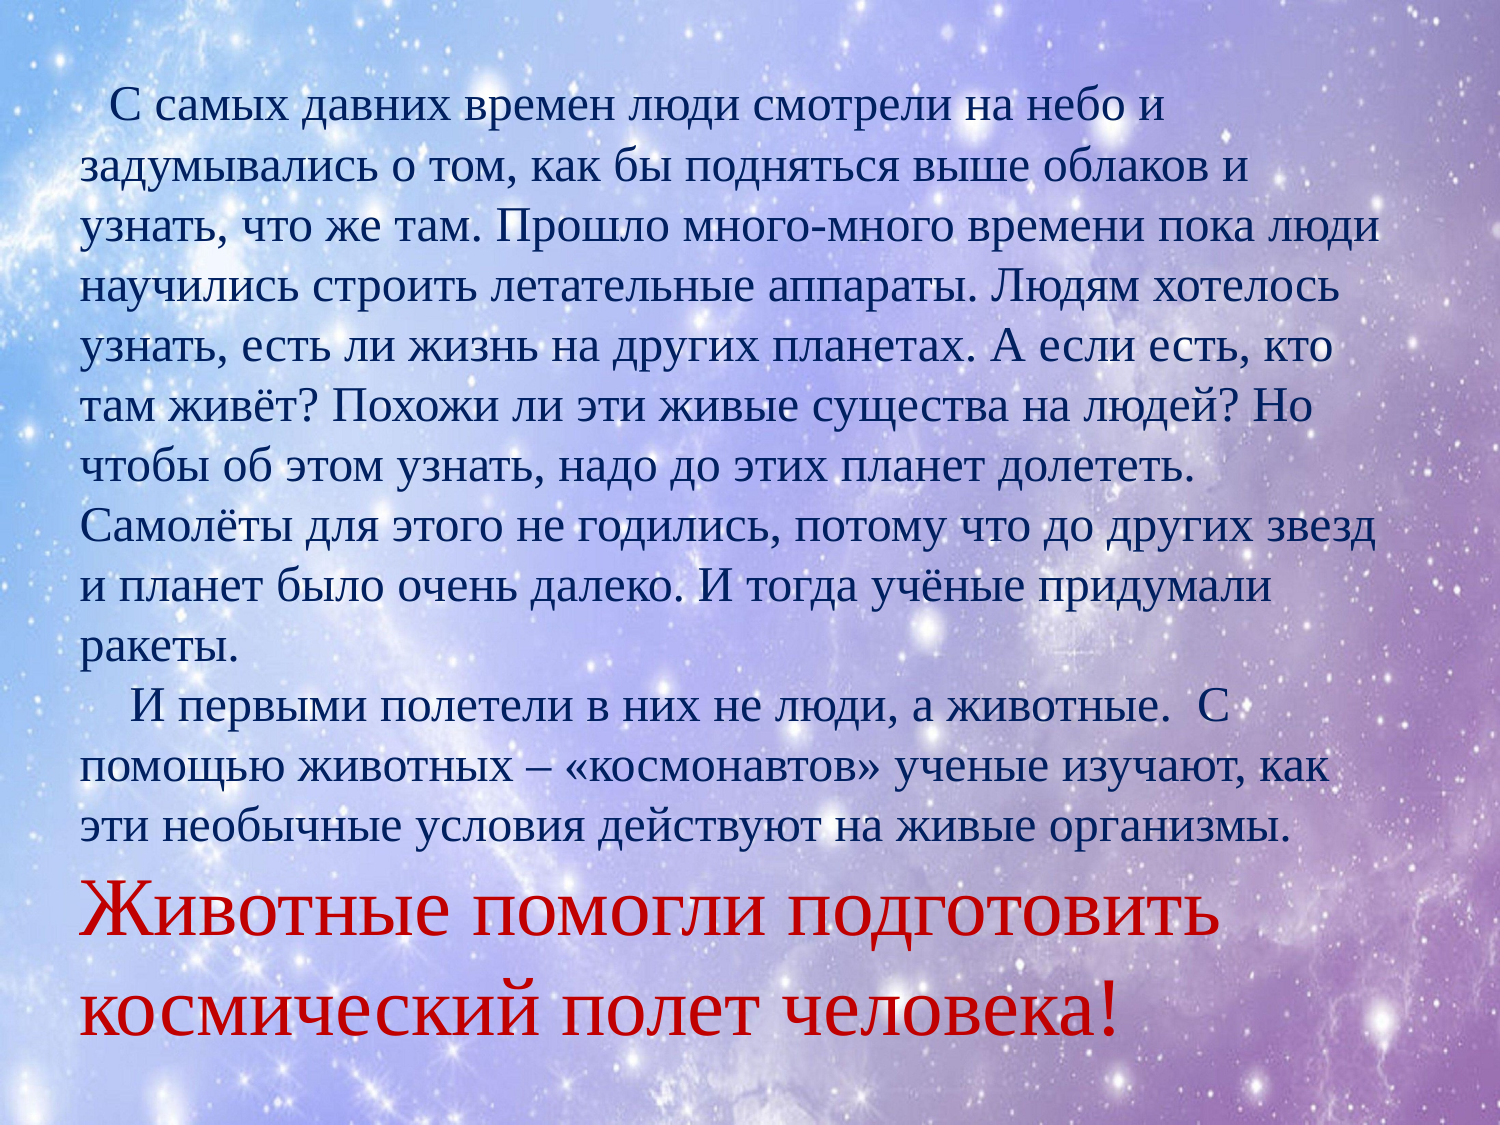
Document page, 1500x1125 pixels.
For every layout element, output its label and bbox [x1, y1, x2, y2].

list [0, 0, 1500, 1125]
